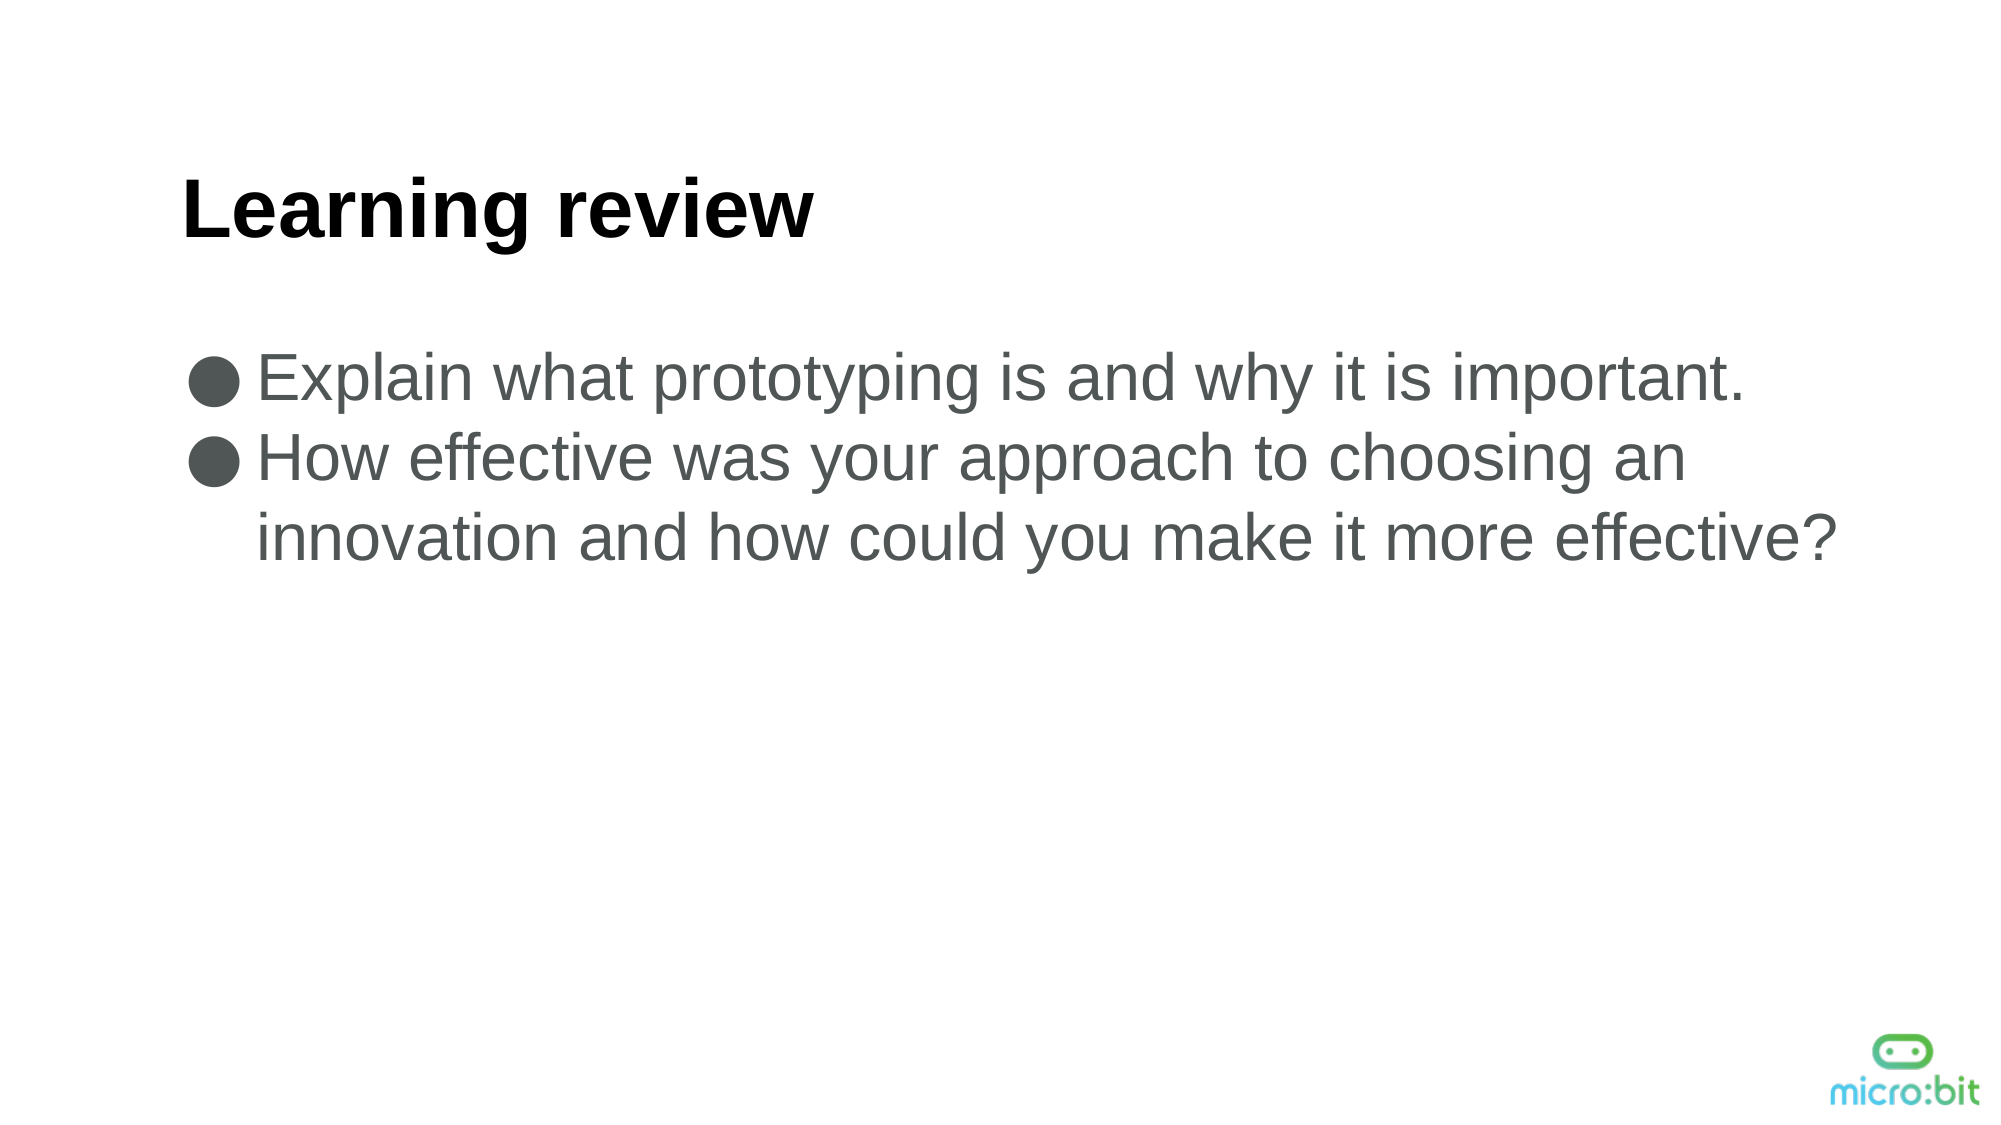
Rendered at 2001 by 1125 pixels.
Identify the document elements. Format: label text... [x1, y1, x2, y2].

picture [1830, 1029, 1980, 1106]
text_box Learning review Explain what prototyping is and why it is important. How effective was your approach to choosing an innovation and how could you make it more effective? [166, 60, 1918, 884]
